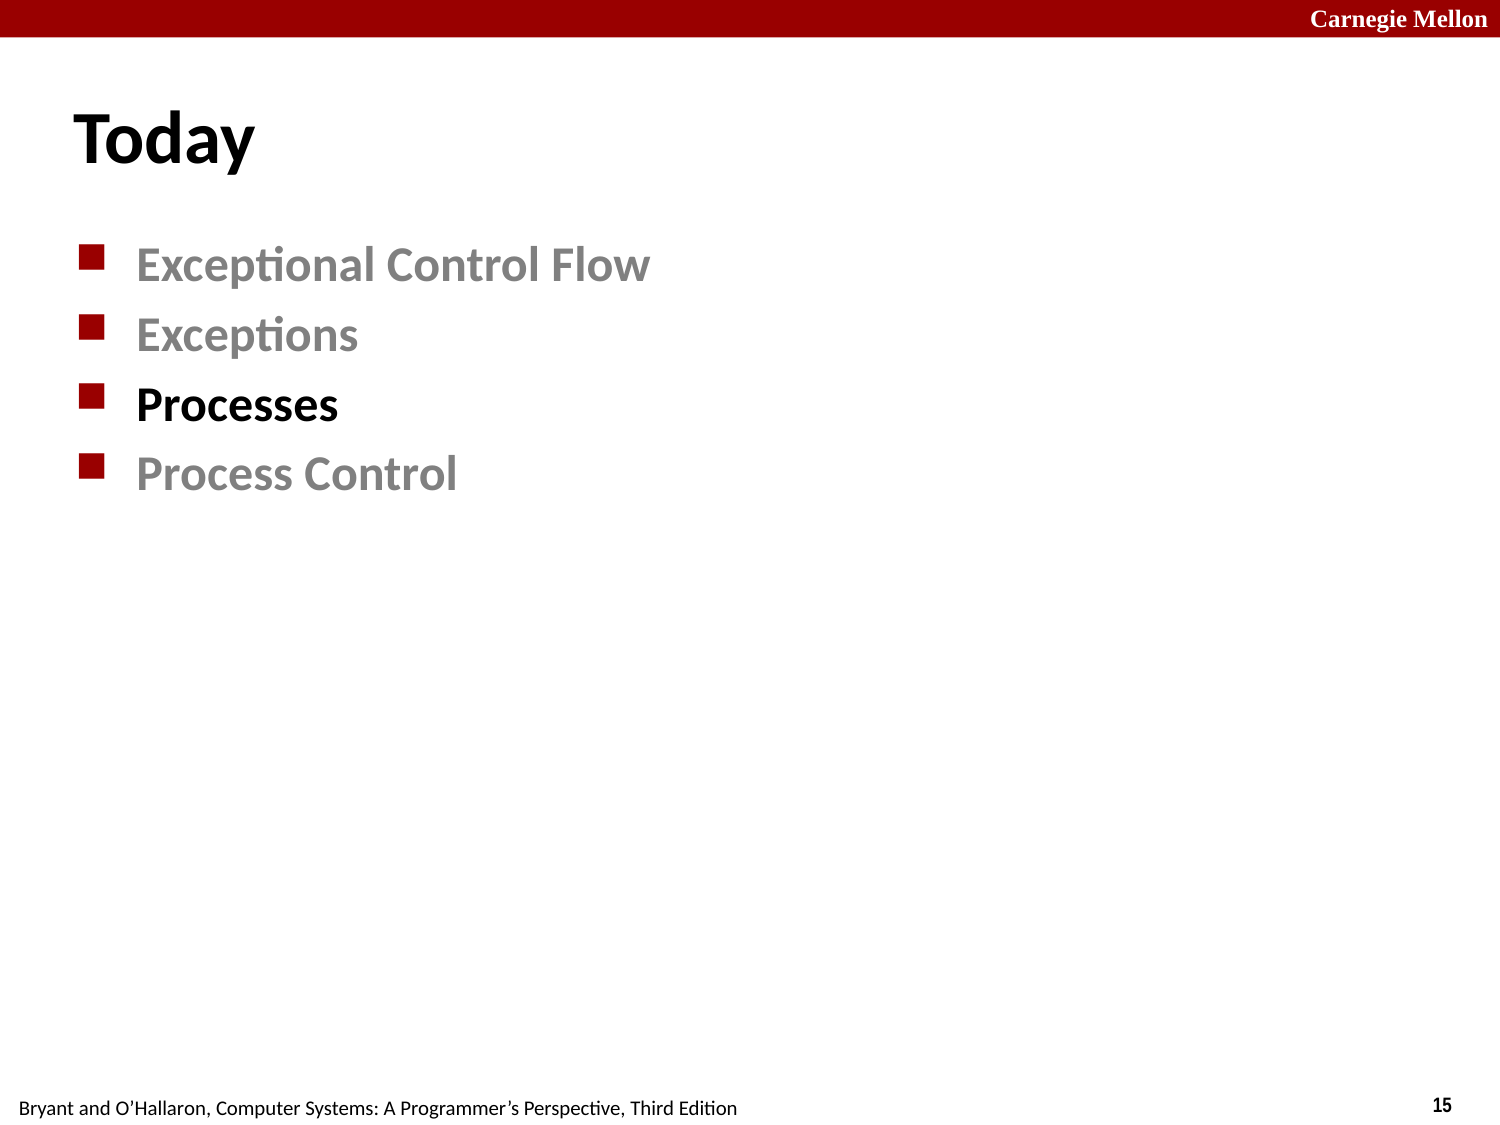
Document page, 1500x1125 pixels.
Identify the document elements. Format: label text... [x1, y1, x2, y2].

list Exceptional Control Flow Exceptions Processes Process Control [64, 223, 1361, 1040]
title Today [58, 71, 1305, 197]
